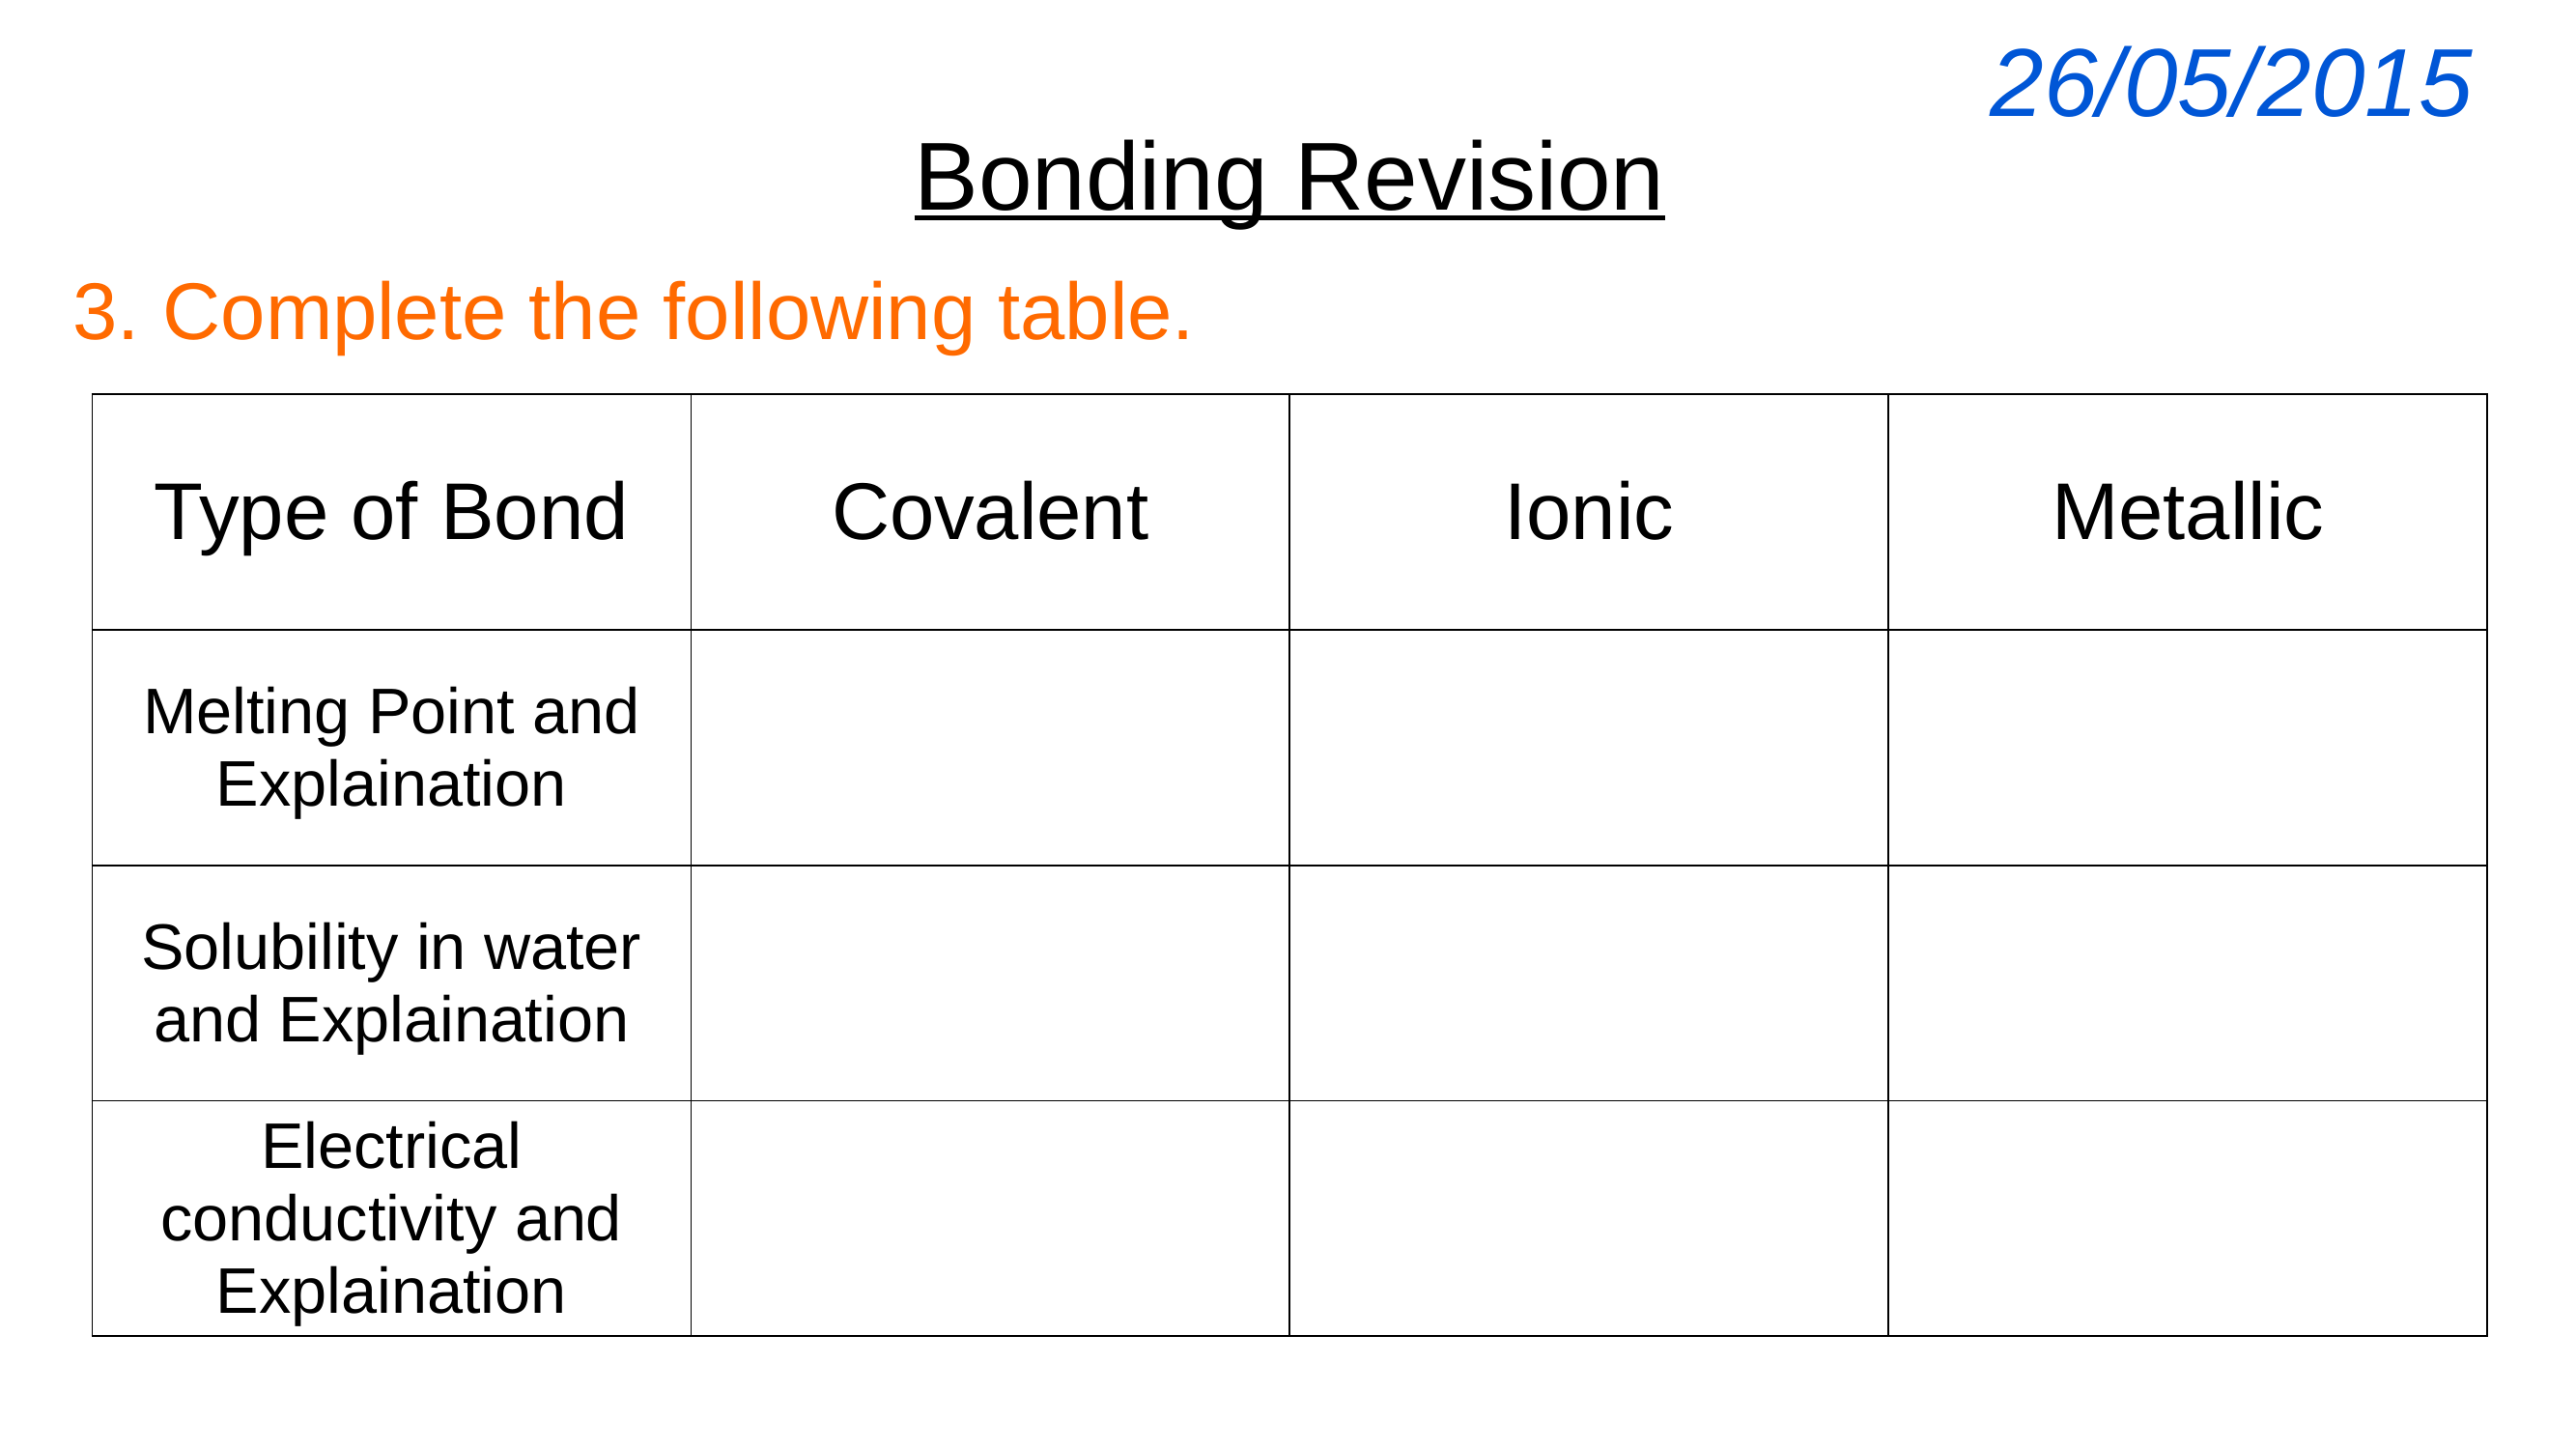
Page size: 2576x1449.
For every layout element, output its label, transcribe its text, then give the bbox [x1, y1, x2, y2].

table_cell [1889, 867, 2486, 1100]
table_header Type of Bond [93, 395, 691, 629]
table_cell [692, 867, 1288, 1100]
table_cell [1889, 1101, 2486, 1335]
table_cell [692, 631, 1288, 865]
table_cell Solubility in water and Explaination [93, 867, 691, 1100]
table_cell [1290, 867, 1887, 1100]
table_cell [1290, 631, 1887, 865]
table_cell [692, 1101, 1288, 1335]
table_header Metallic [1889, 395, 2486, 629]
table_cell Melting Point and Explaination [93, 631, 691, 865]
table_cell [1889, 631, 2486, 865]
table_cell Electrical conductivity and Explaination [93, 1101, 691, 1335]
table_header 26/05/2015 [1934, 13, 2530, 153]
list Bonding Revision Complete the following table. [71, 122, 2508, 1378]
table_header Covalent [692, 395, 1288, 629]
table_header Ionic [1290, 395, 1887, 629]
table_cell [1290, 1101, 1887, 1335]
